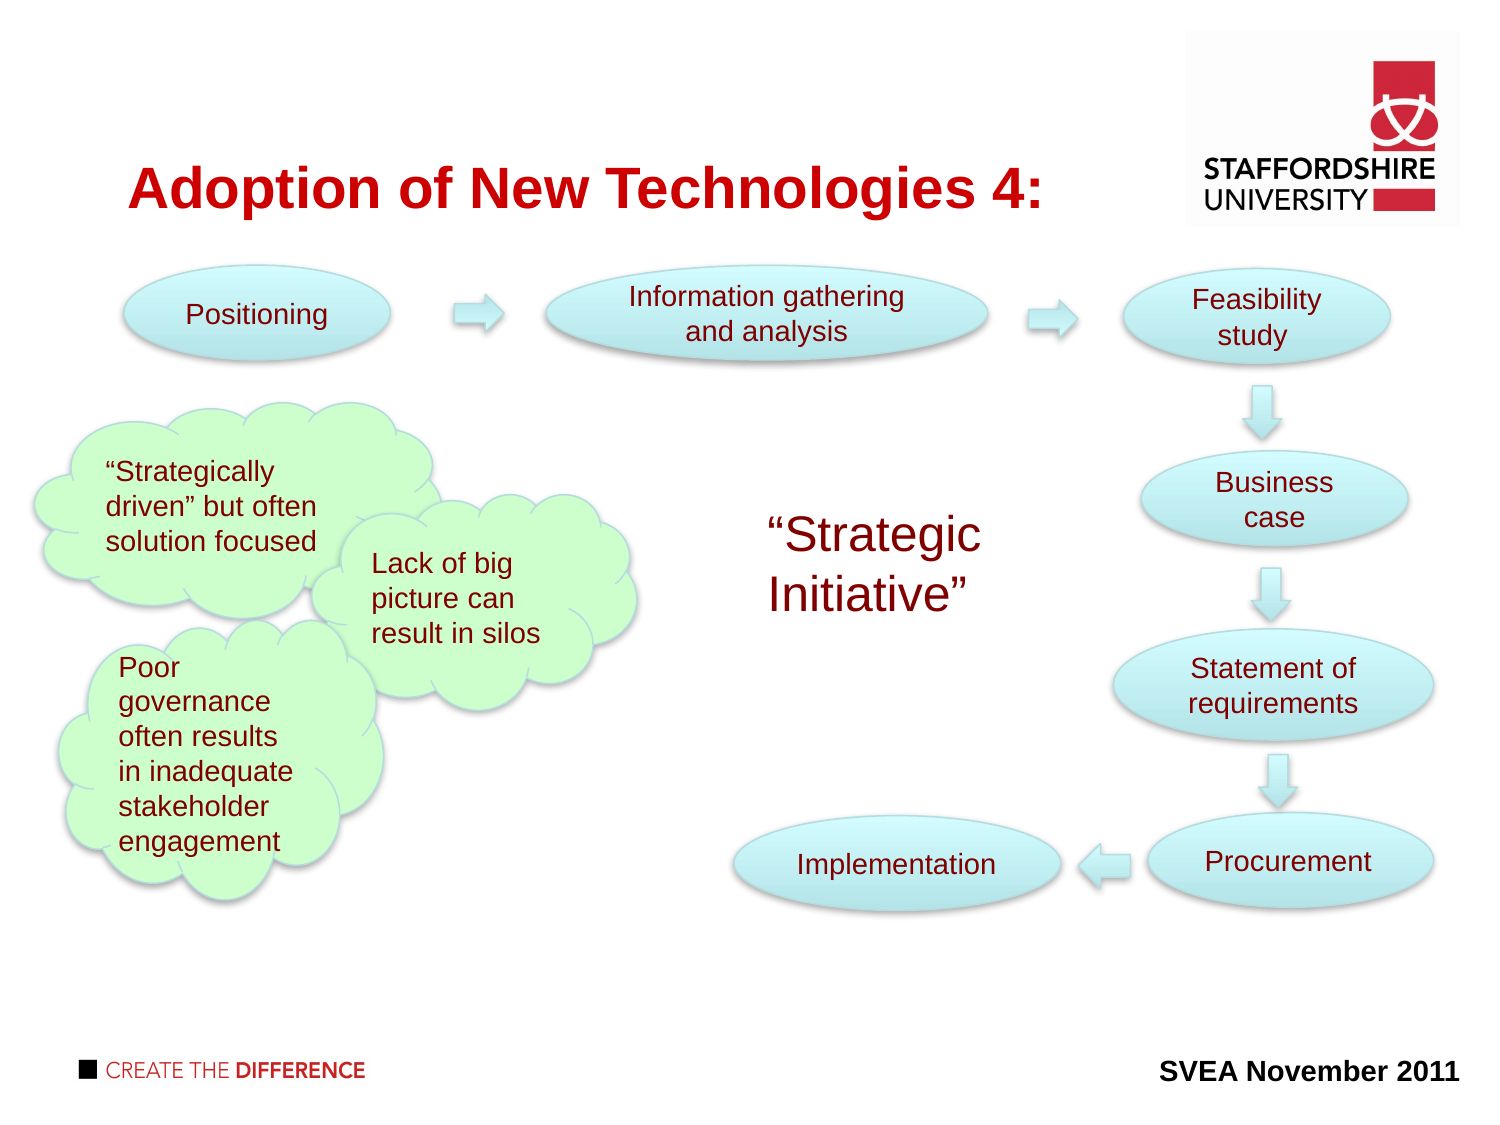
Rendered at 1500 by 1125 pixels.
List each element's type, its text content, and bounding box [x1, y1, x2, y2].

text_box “Strategically driven” but often solution focused [33, 401, 442, 620]
text_box SVEA November 2011 [1114, 1044, 1476, 1098]
text_box Business case [1140, 450, 1409, 547]
text_box Implementation [733, 814, 1062, 912]
text_box Poor governance often results in inadequate stakeholder engagement [57, 619, 385, 901]
text_box [1250, 567, 1292, 622]
title Adoption of New Technologies 4: [112, 99, 1388, 288]
text_box [1241, 385, 1283, 440]
text_box [1027, 299, 1079, 339]
text_box Statement of requirements [1112, 628, 1435, 741]
picture [71, 1056, 372, 1082]
text_box Lack of big picture can result in silos [310, 493, 638, 712]
text_box “Strategic Initiative” [752, 494, 998, 629]
text_box Positioning [123, 264, 392, 361]
text_box [1257, 753, 1299, 808]
text_box Procurement [1147, 811, 1435, 909]
text_box [453, 293, 505, 333]
text_box Information gathering and analysis [545, 264, 989, 361]
picture [1185, 31, 1460, 226]
text_box [1077, 842, 1132, 890]
text_box Feasibility study [1122, 267, 1392, 365]
text_box [117, 288, 1218, 374]
